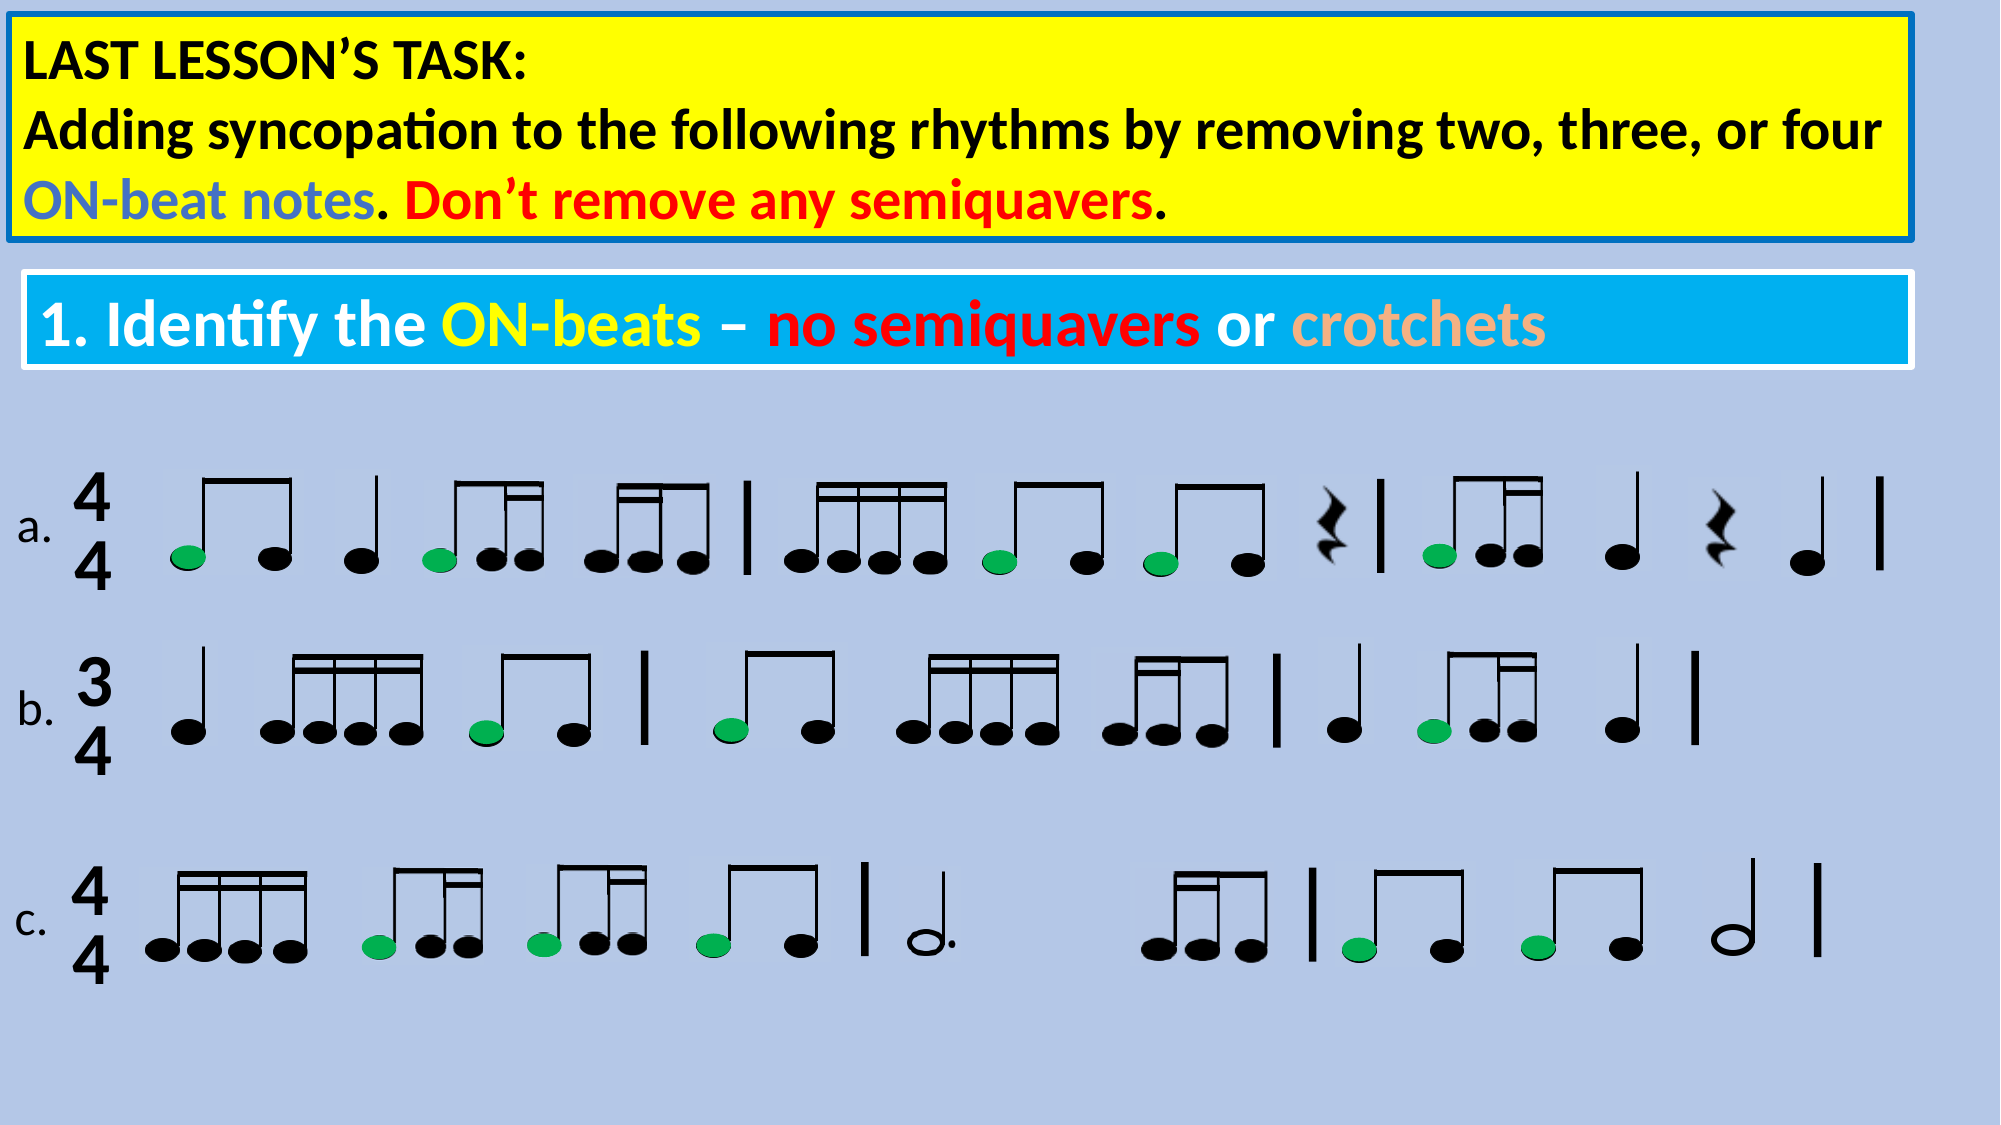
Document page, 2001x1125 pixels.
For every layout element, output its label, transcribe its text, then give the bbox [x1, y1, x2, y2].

picture [689, 856, 831, 962]
picture [525, 864, 649, 962]
picture [706, 642, 848, 748]
text_box a. [1, 485, 74, 560]
picture [1514, 859, 1656, 965]
text_box 4 [57, 901, 140, 985]
text_box 4 [58, 439, 141, 508]
text_box b. [1, 668, 74, 744]
picture [1136, 475, 1277, 581]
picture [899, 866, 961, 962]
text_box [640, 650, 649, 746]
text_box [1690, 650, 1700, 746]
picture [362, 867, 485, 965]
text_box LAST LESSON’S TASK: Adding syncopation to the following rhythms by removing two, three, or four ON-beat notes. Don’t remove any semiquavers. [8, 13, 1912, 240]
text_box [1376, 478, 1386, 574]
picture [461, 645, 603, 751]
text_box c. [0, 877, 72, 953]
text_box 4 [59, 508, 142, 592]
picture [1422, 476, 1545, 574]
picture [1596, 465, 1652, 571]
picture [138, 867, 308, 964]
text_box [1875, 475, 1885, 571]
picture [423, 480, 546, 578]
text_box 3 [60, 623, 143, 707]
text_box 4 [59, 692, 142, 776]
picture [1299, 474, 1371, 578]
picture [1780, 470, 1837, 577]
picture [162, 640, 218, 746]
picture [1596, 637, 1652, 744]
text_box 4 [56, 832, 139, 901]
picture [1318, 637, 1374, 744]
picture [1335, 861, 1476, 968]
text_box [743, 480, 752, 576]
picture [778, 478, 948, 575]
text_box 1. Identify the ON-beats – no semiquavers or crotchets [23, 272, 1912, 367]
text_box [1813, 862, 1822, 958]
picture [890, 650, 1060, 747]
picture [1091, 647, 1235, 751]
text_box [860, 861, 870, 957]
picture [1416, 651, 1539, 749]
picture [1688, 477, 1760, 581]
picture [1130, 862, 1274, 966]
picture [162, 469, 304, 575]
picture [573, 474, 716, 578]
picture [335, 469, 391, 575]
text_box [1272, 653, 1282, 749]
picture [974, 473, 1116, 579]
picture [1702, 852, 1762, 962]
text_box [1308, 867, 1317, 963]
picture [254, 650, 424, 747]
